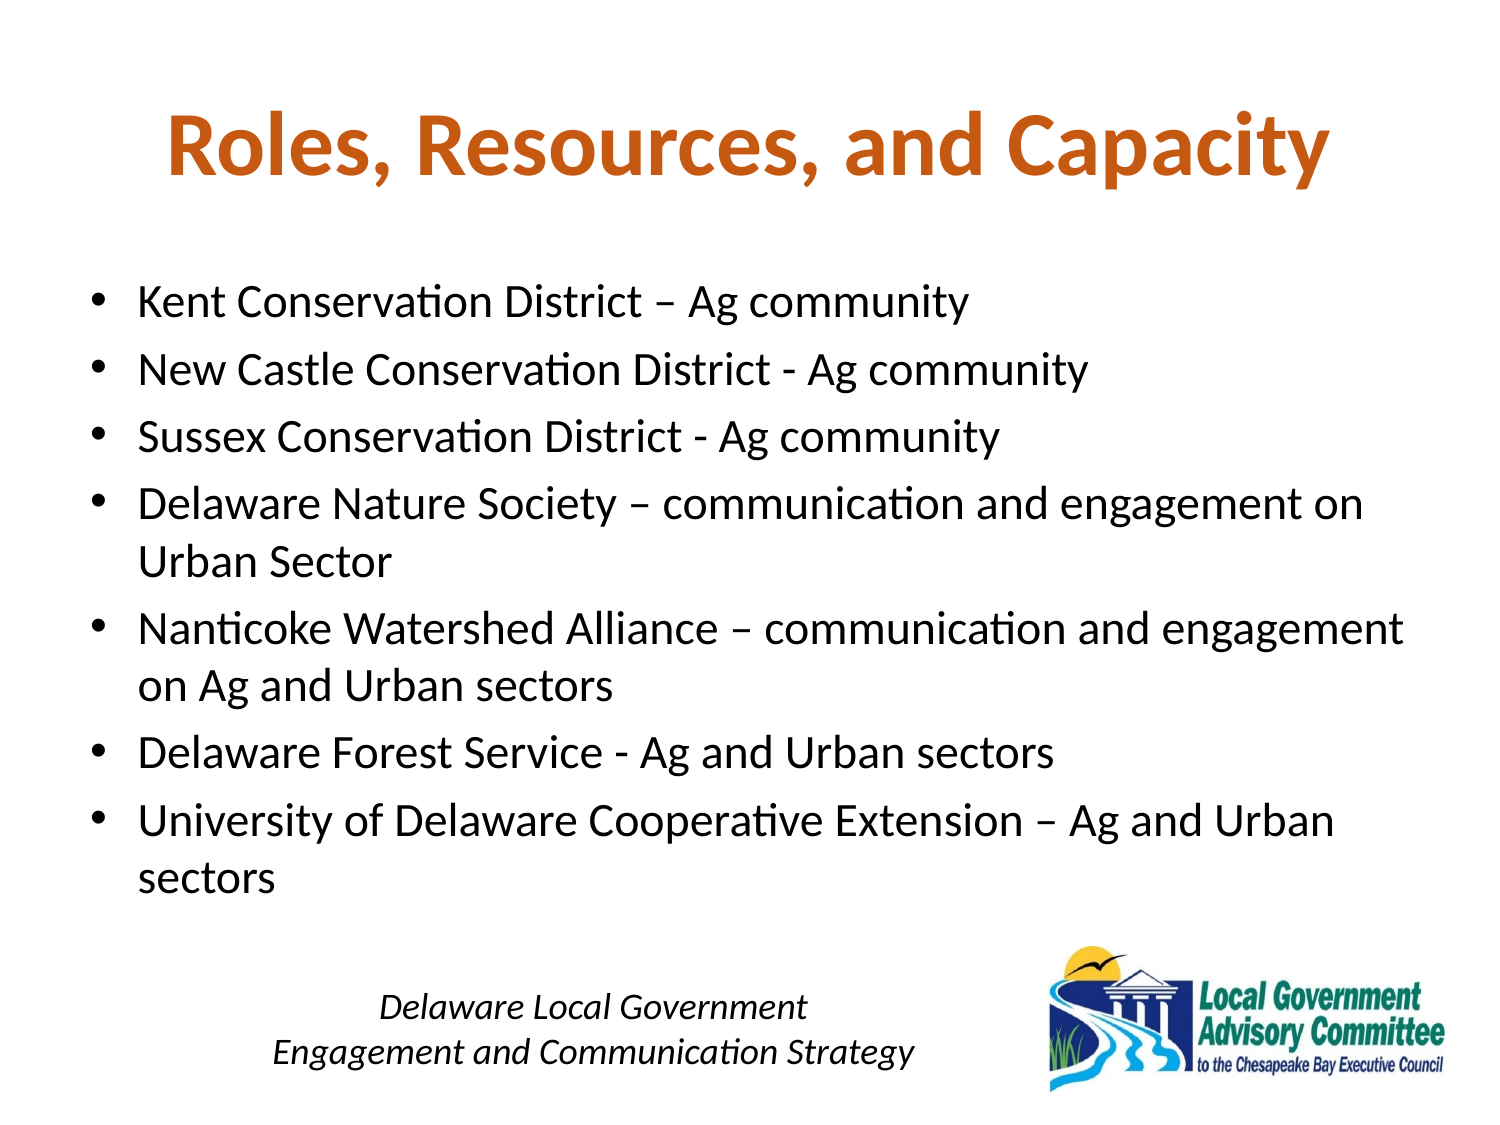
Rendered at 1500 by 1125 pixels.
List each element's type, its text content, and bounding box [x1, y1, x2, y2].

picture [1048, 946, 1445, 1092]
text_box Delaware Local Government Engagement and Communication Strategy [176, 974, 1020, 1080]
title Roles, Resources, and Capacity [75, 45, 1425, 233]
list Kent Conservation District – Ag community New Castle Conservation District - Ag community Sussex Conservation District - Ag community Delaware Nature Society – communication and engagement on Urban Sector Nanticoke Watershed Alliance – communication and engagement on Ag and Urban sectors Delaware Forest Service - Ag and Urban sectors University of Delaware Cooperative Extension – Ag and Urban sectors [75, 262, 1425, 917]
